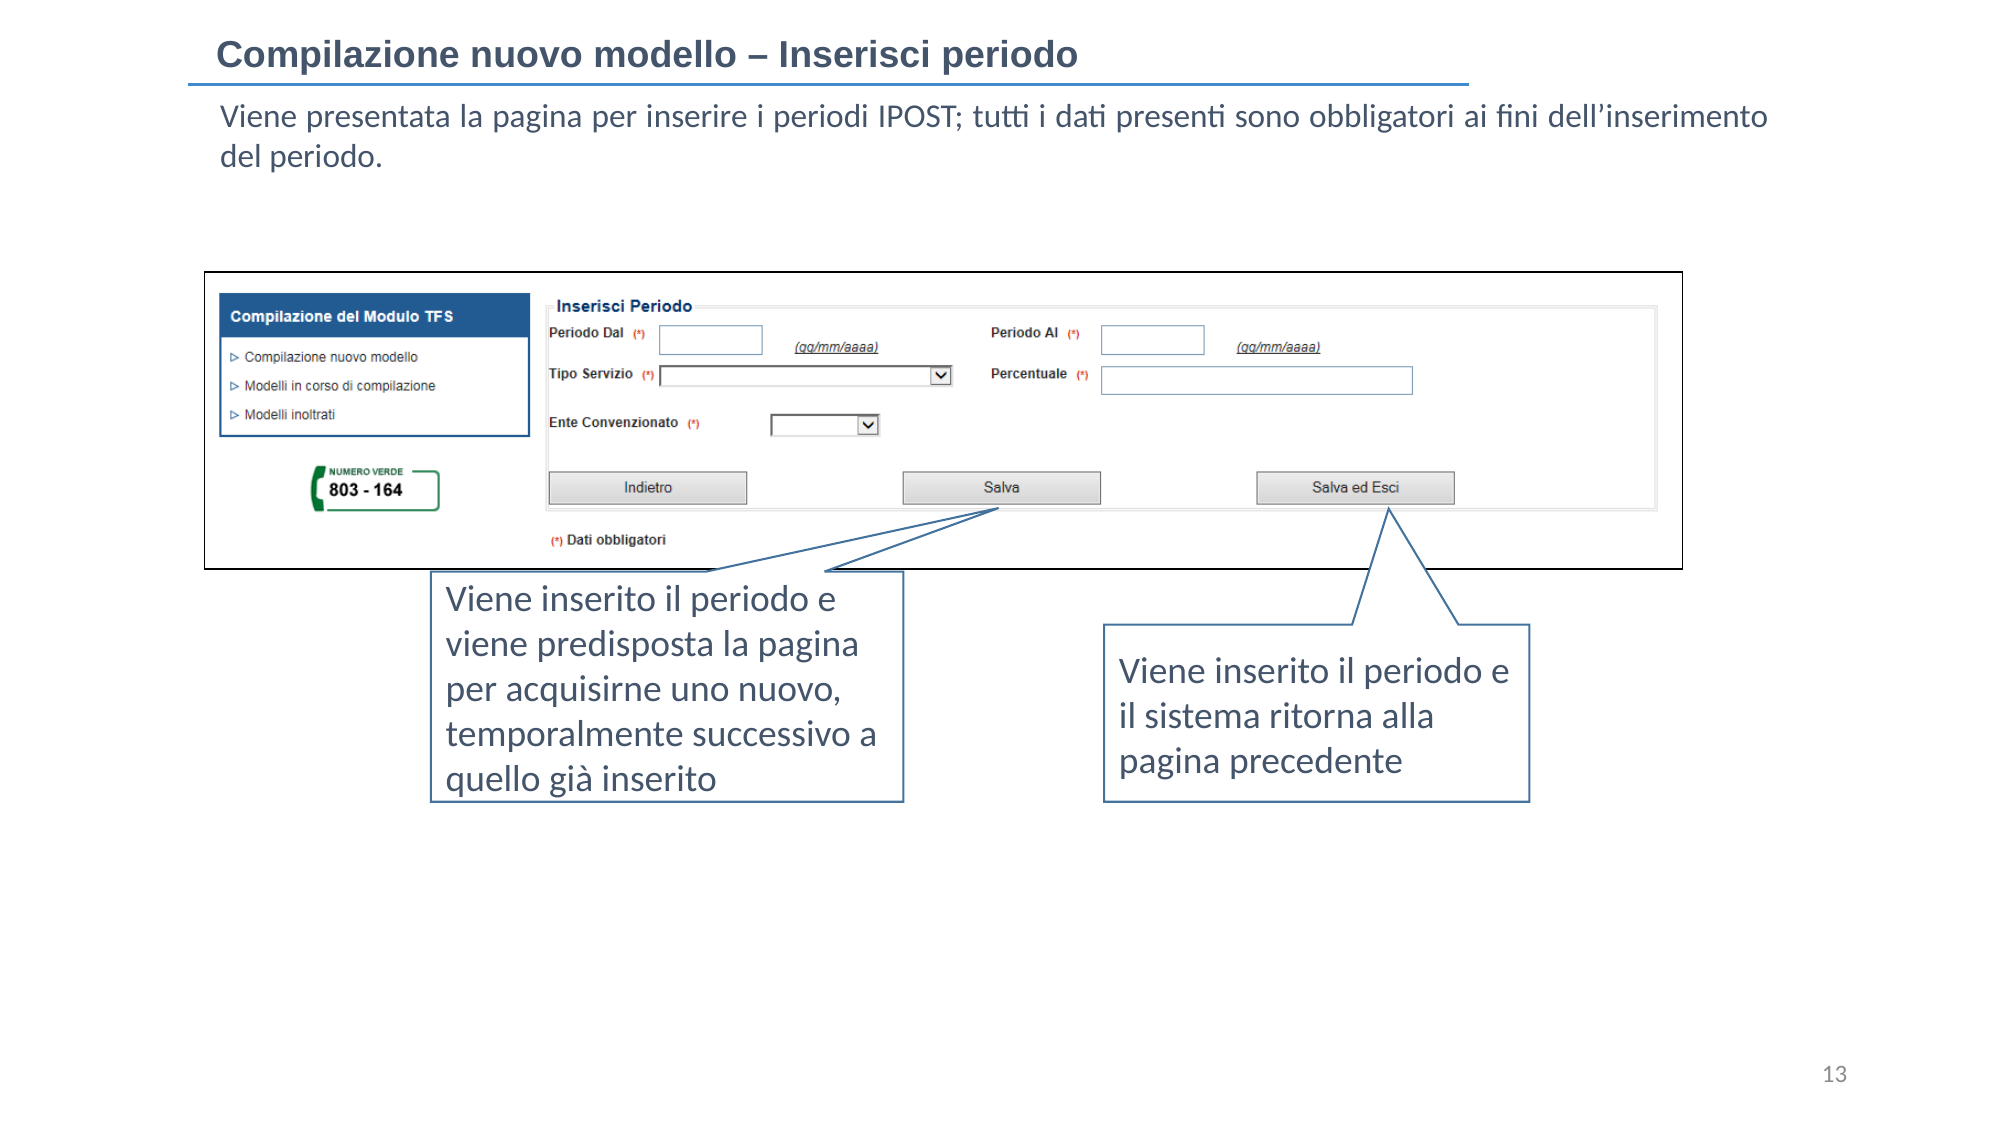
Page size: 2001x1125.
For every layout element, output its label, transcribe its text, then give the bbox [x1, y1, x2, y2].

text_box Viene presentata la pagina per inserire i periodi IPOST; tutti i dati presenti sono obbligatori ai fini dell’inserimento del periodo. [205, 87, 1786, 182]
text_box Viene inserito il periodo e il sistema ritorna alla pagina precedente [1103, 569, 1531, 803]
text_box Viene inserito il periodo e viene predisposta la pagina per acquisirne uno nuovo, temporalmente successivo a quello già inserito [429, 569, 905, 803]
slide_number 13 [1412, 1042, 1863, 1103]
picture [205, 272, 1682, 569]
text_box Compilazione nuovo modello – Inserisci periodo [201, 22, 1095, 83]
